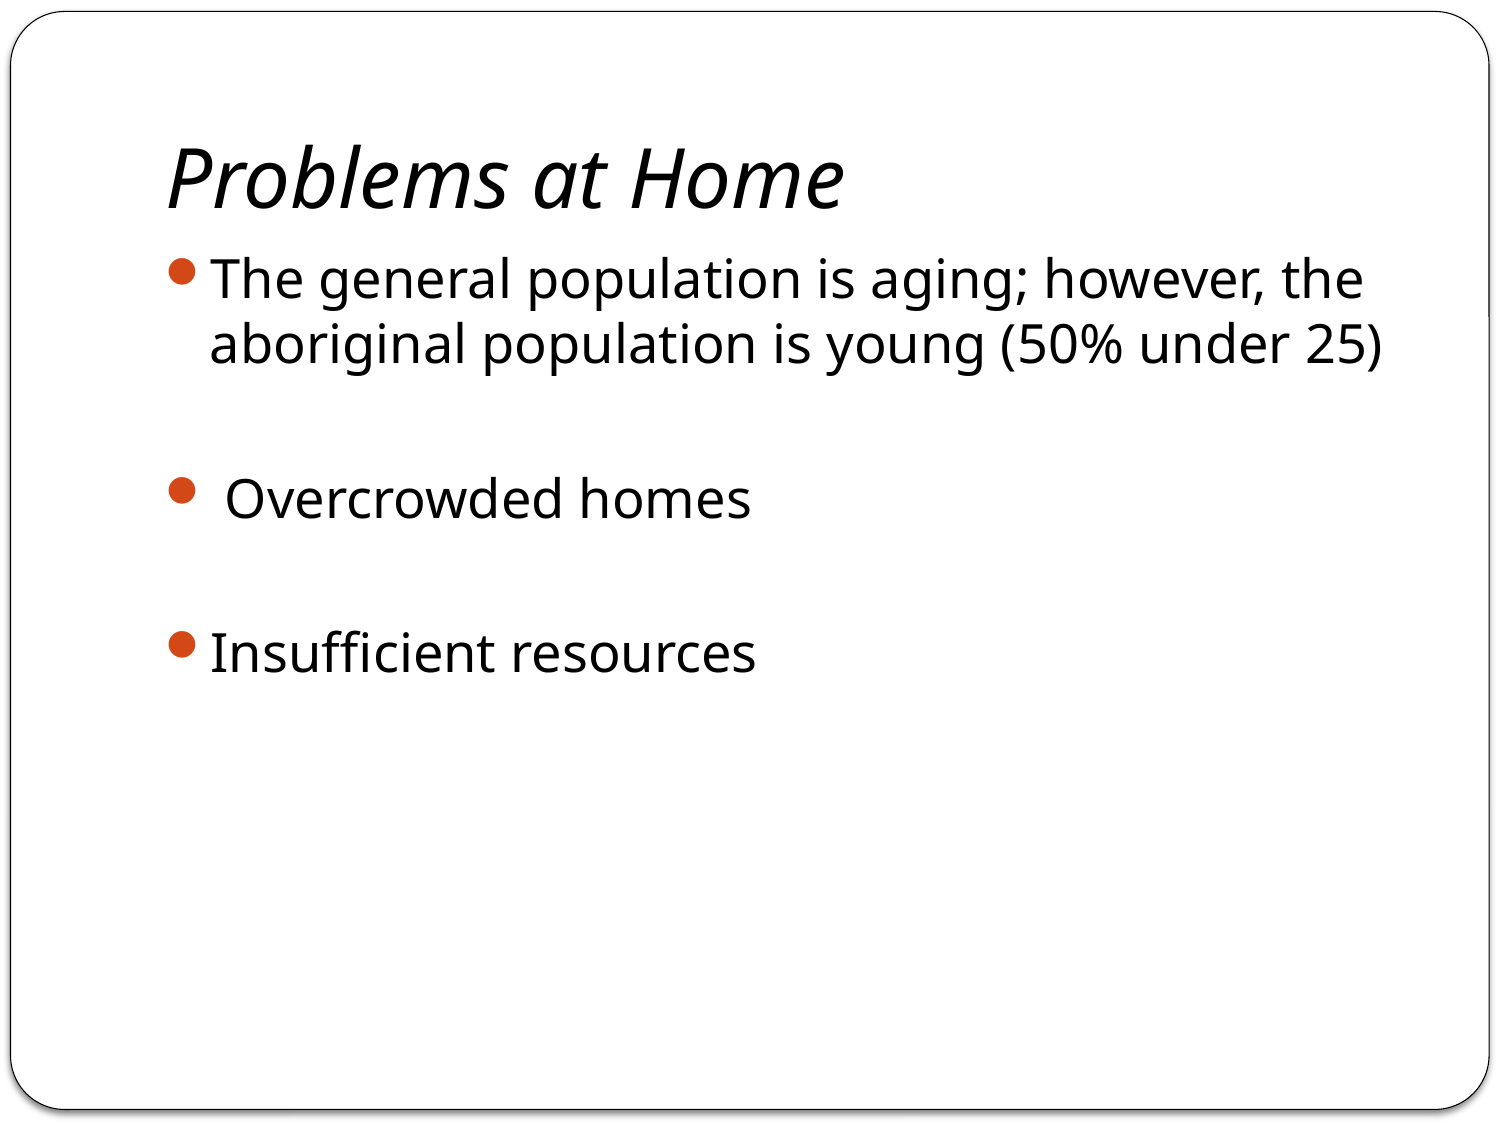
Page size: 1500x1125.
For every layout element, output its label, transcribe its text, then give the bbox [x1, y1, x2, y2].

title Problems at Home [150, 45, 1425, 233]
list The general population is aging; however, the aboriginal population is young (50% under 25) Overcrowded homes Insufficient resources [150, 237, 1425, 988]
